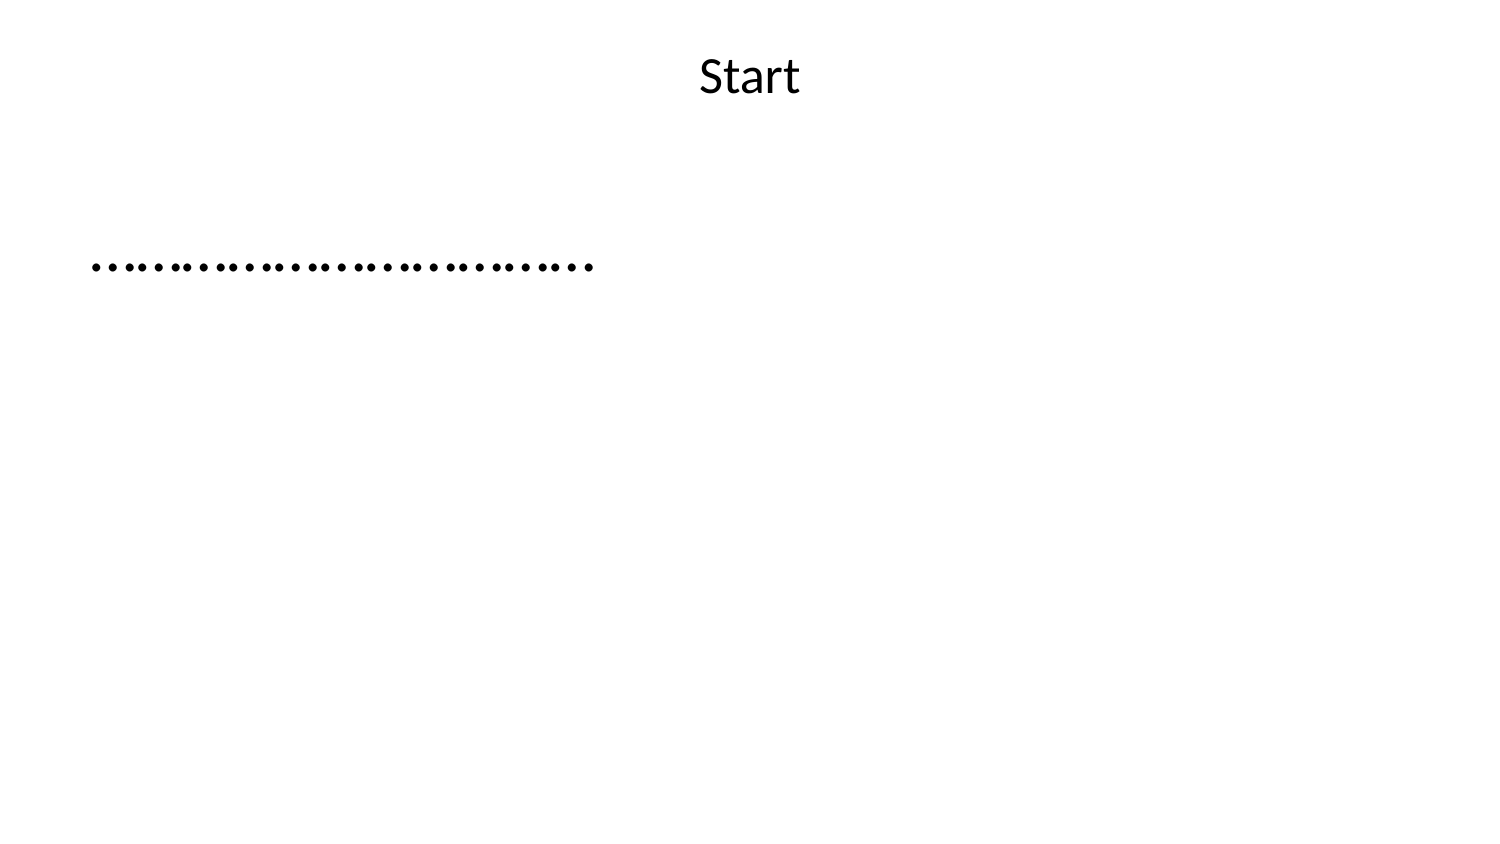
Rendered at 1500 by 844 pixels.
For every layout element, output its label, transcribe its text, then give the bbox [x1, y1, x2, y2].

title Start [75, 33, 1425, 175]
list …………………………… [75, 196, 1425, 754]
